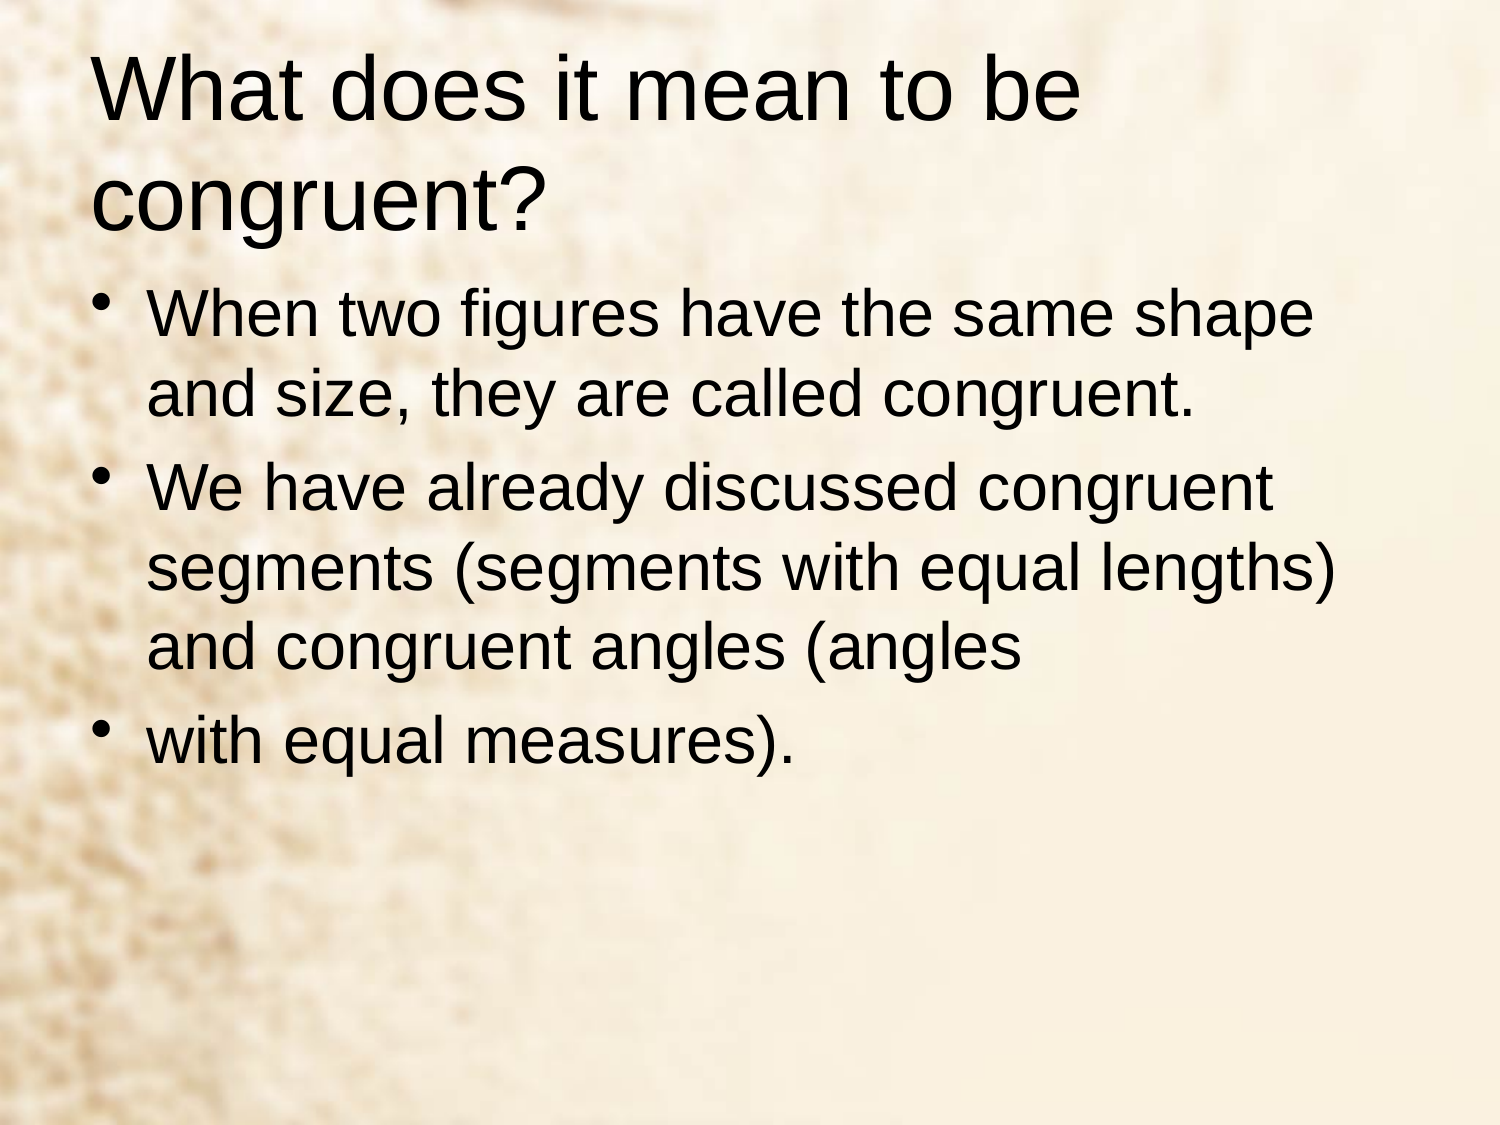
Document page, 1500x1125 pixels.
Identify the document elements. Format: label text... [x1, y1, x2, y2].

title What does it mean to be congruent? [74, 44, 1426, 233]
picture [0, 0, 1500, 1125]
list When two figures have the same shape and size, they are called congruent. We have already discussed congruent segments (segments with equal lengths) and congruent angles (angles with equal measures). [74, 262, 1426, 1006]
